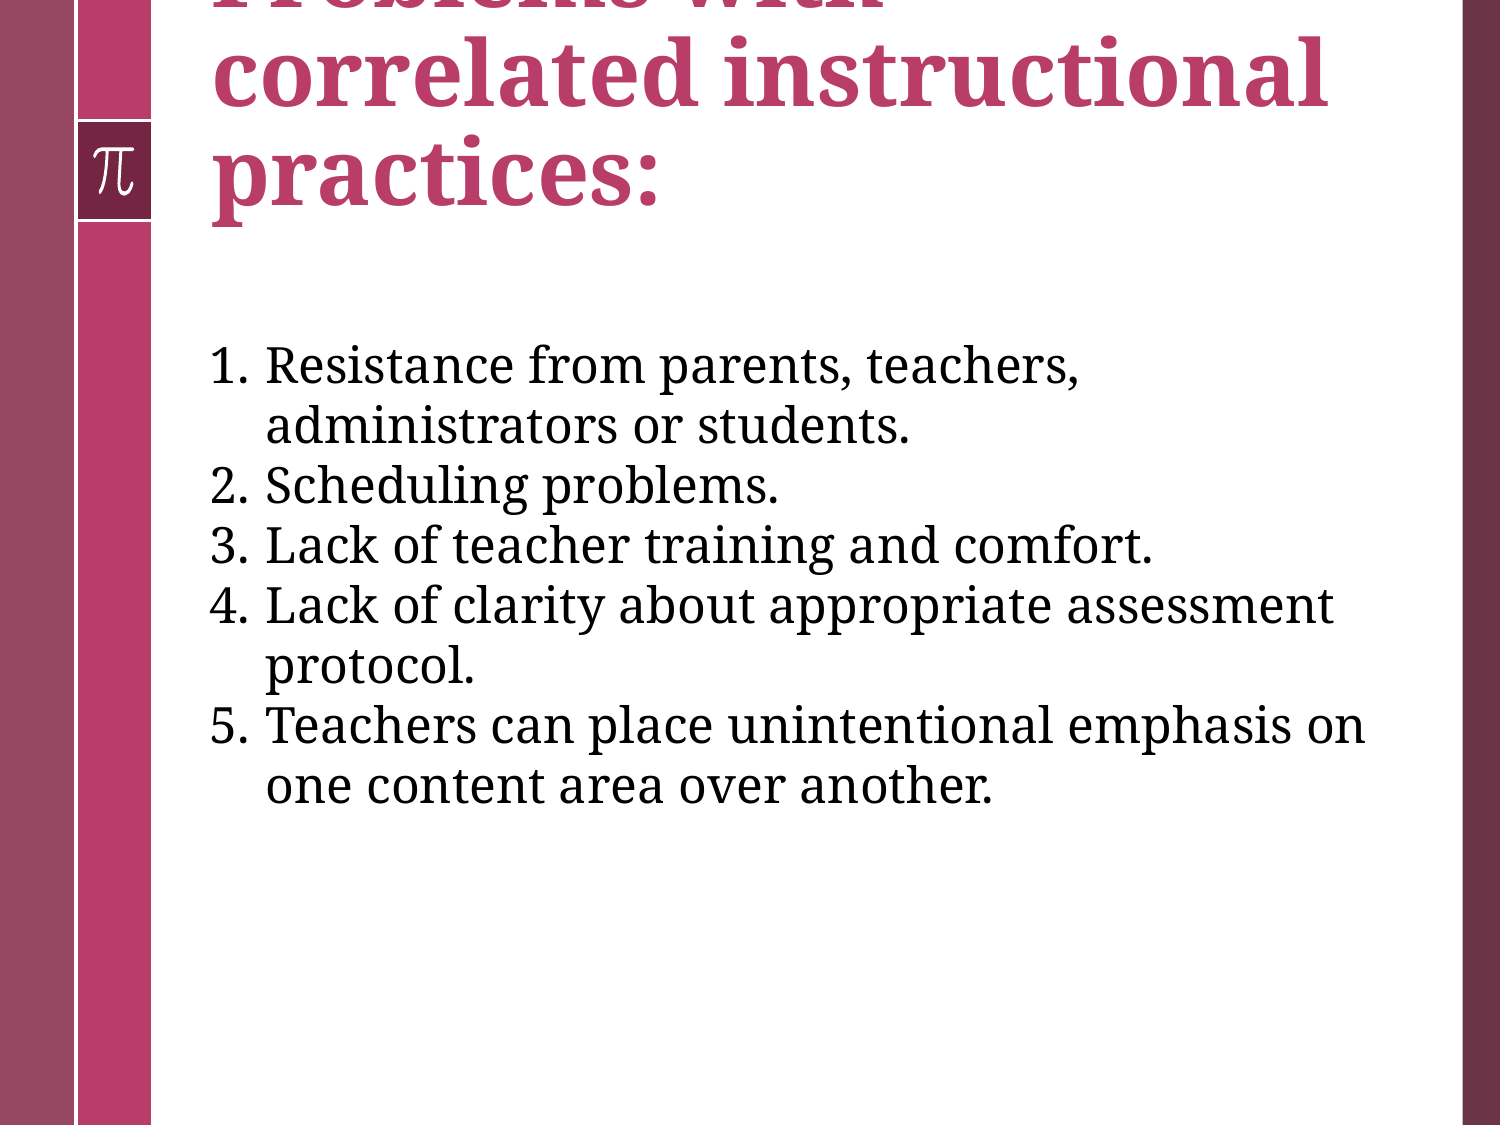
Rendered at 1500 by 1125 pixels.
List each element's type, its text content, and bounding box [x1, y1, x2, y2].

text_box Resistance from parents, teachers, administrators or students. Scheduling problems. Lack of teacher training and comfort. Lack of clarity about appropriate assessment protocol. Teachers can place unintentional emphasis on one content area over another. [194, 326, 1412, 821]
title Problems with correlated instructional practices: [196, 29, 1400, 233]
